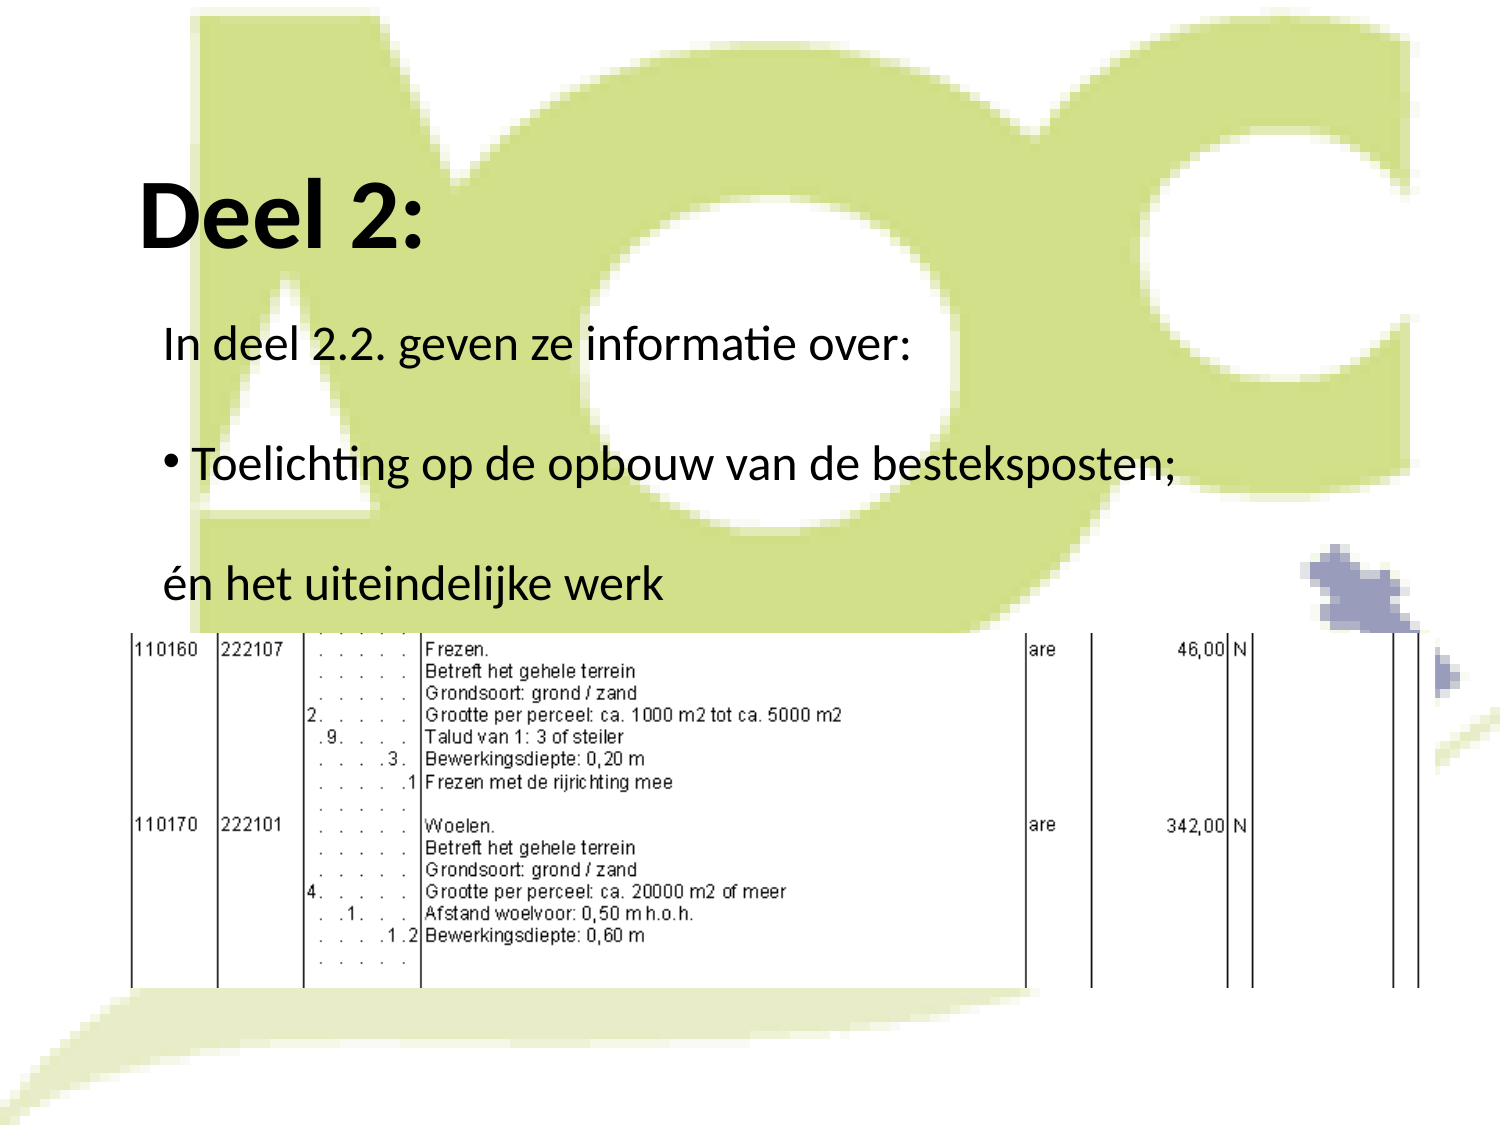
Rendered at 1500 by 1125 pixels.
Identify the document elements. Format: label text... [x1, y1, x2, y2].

title Deel 2: [123, 125, 1282, 291]
text_box In deel 2.2. geven ze informatie over: Toelichting op de opbouw van de besteksposten; én het uiteindelijke werk [147, 302, 1424, 631]
picture [88, 633, 1436, 988]
